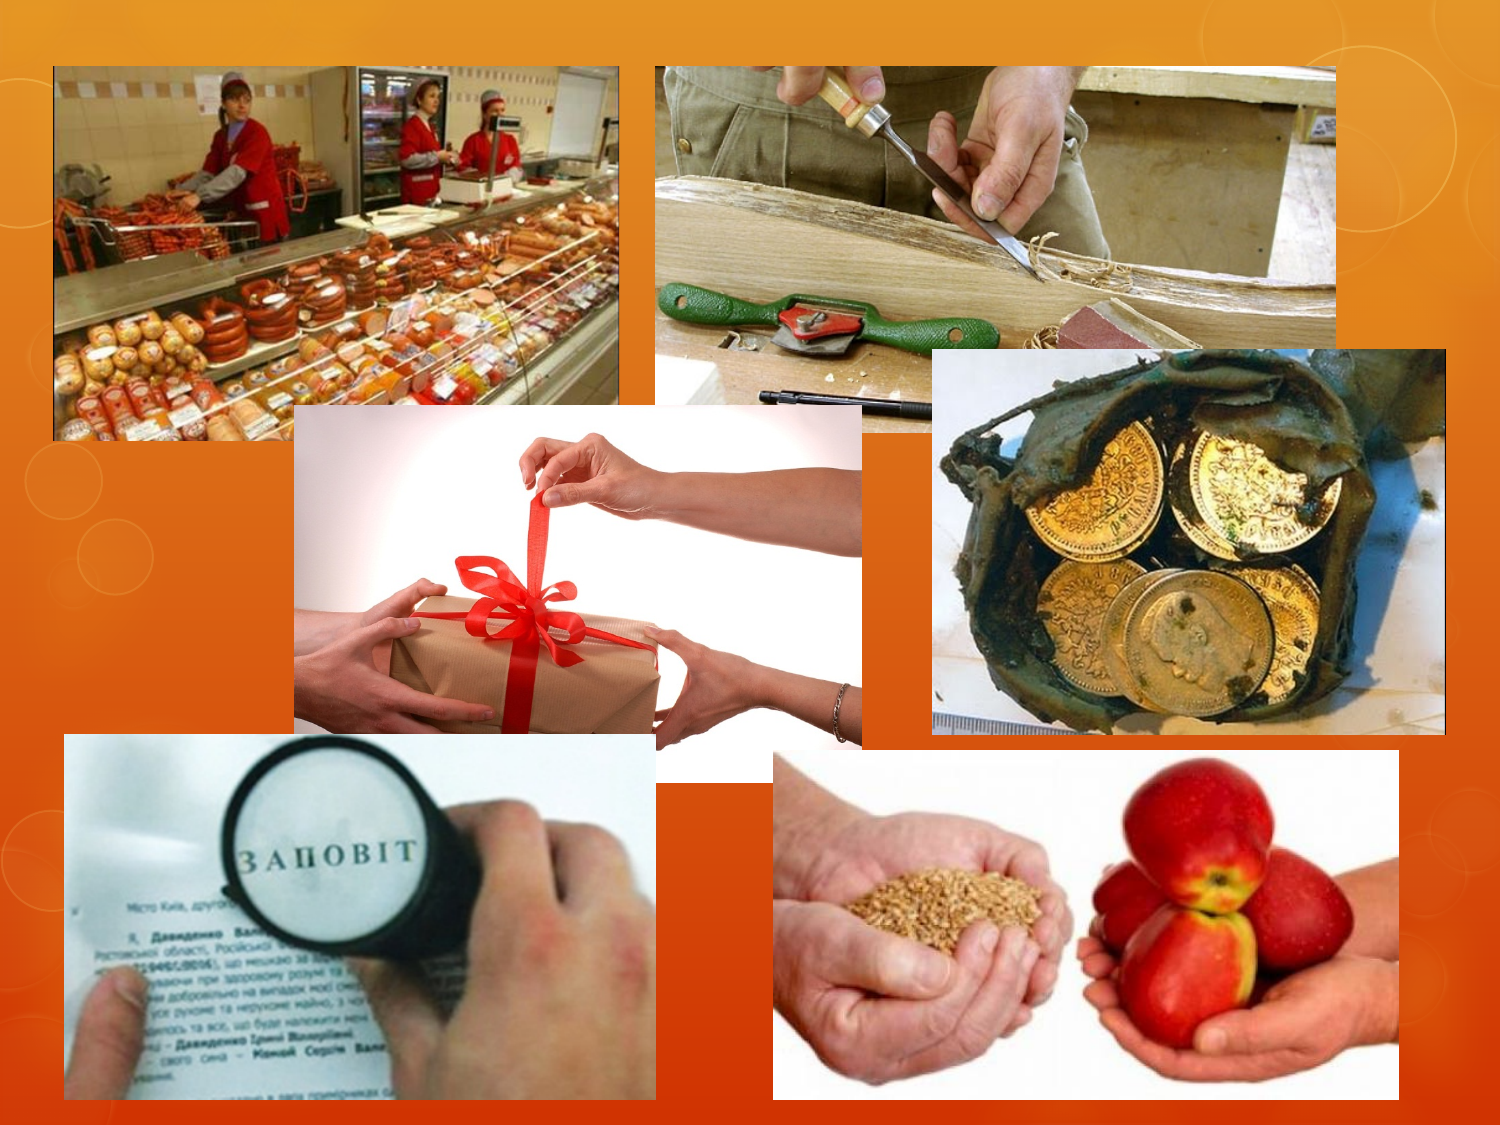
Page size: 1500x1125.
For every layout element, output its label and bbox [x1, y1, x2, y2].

picture [63, 65, 1446, 1100]
list [52, 65, 620, 442]
